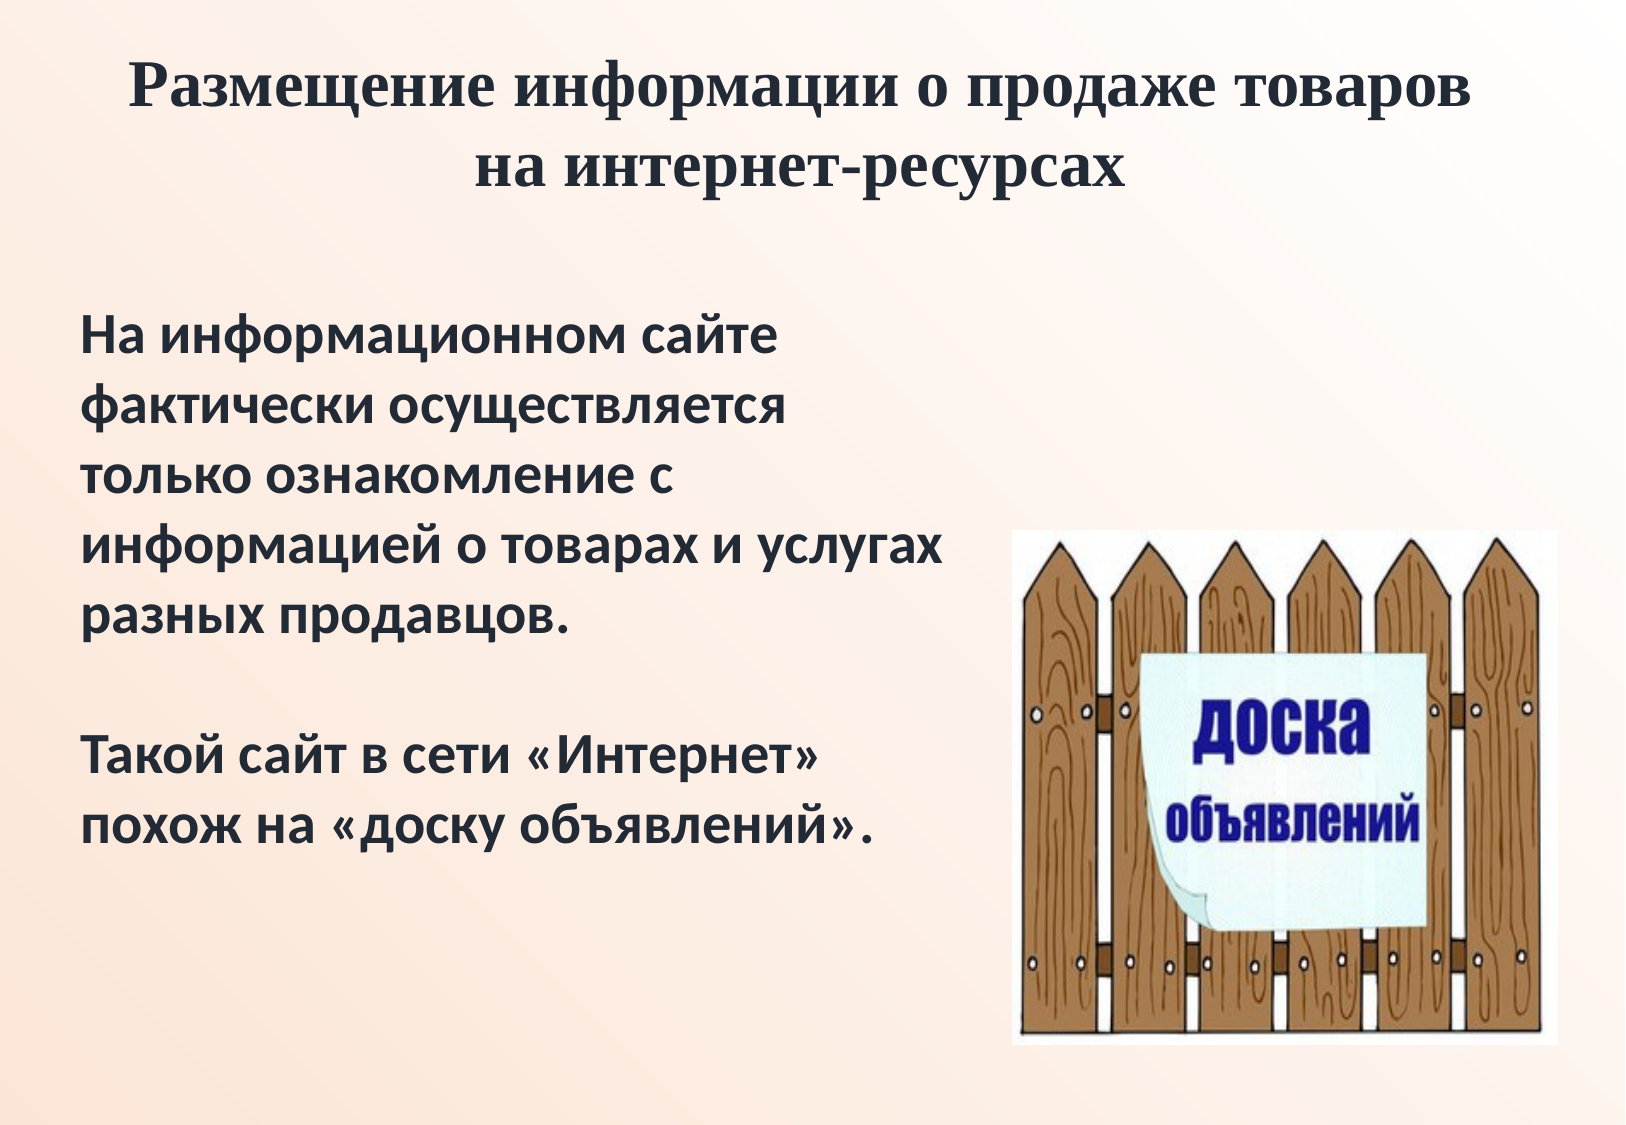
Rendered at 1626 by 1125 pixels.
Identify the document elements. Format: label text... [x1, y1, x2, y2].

picture [1012, 530, 1558, 1045]
text_box На информационном сайте фактически осуществляется только ознакомление с информацией о товарах и услугах разных продавцов. Такой сайт в сети «Интернет» похож на «доску объявлений». [65, 288, 970, 863]
text_box Размещение информации о продаже товаров на интернет-ресурсах [76, 32, 1526, 208]
